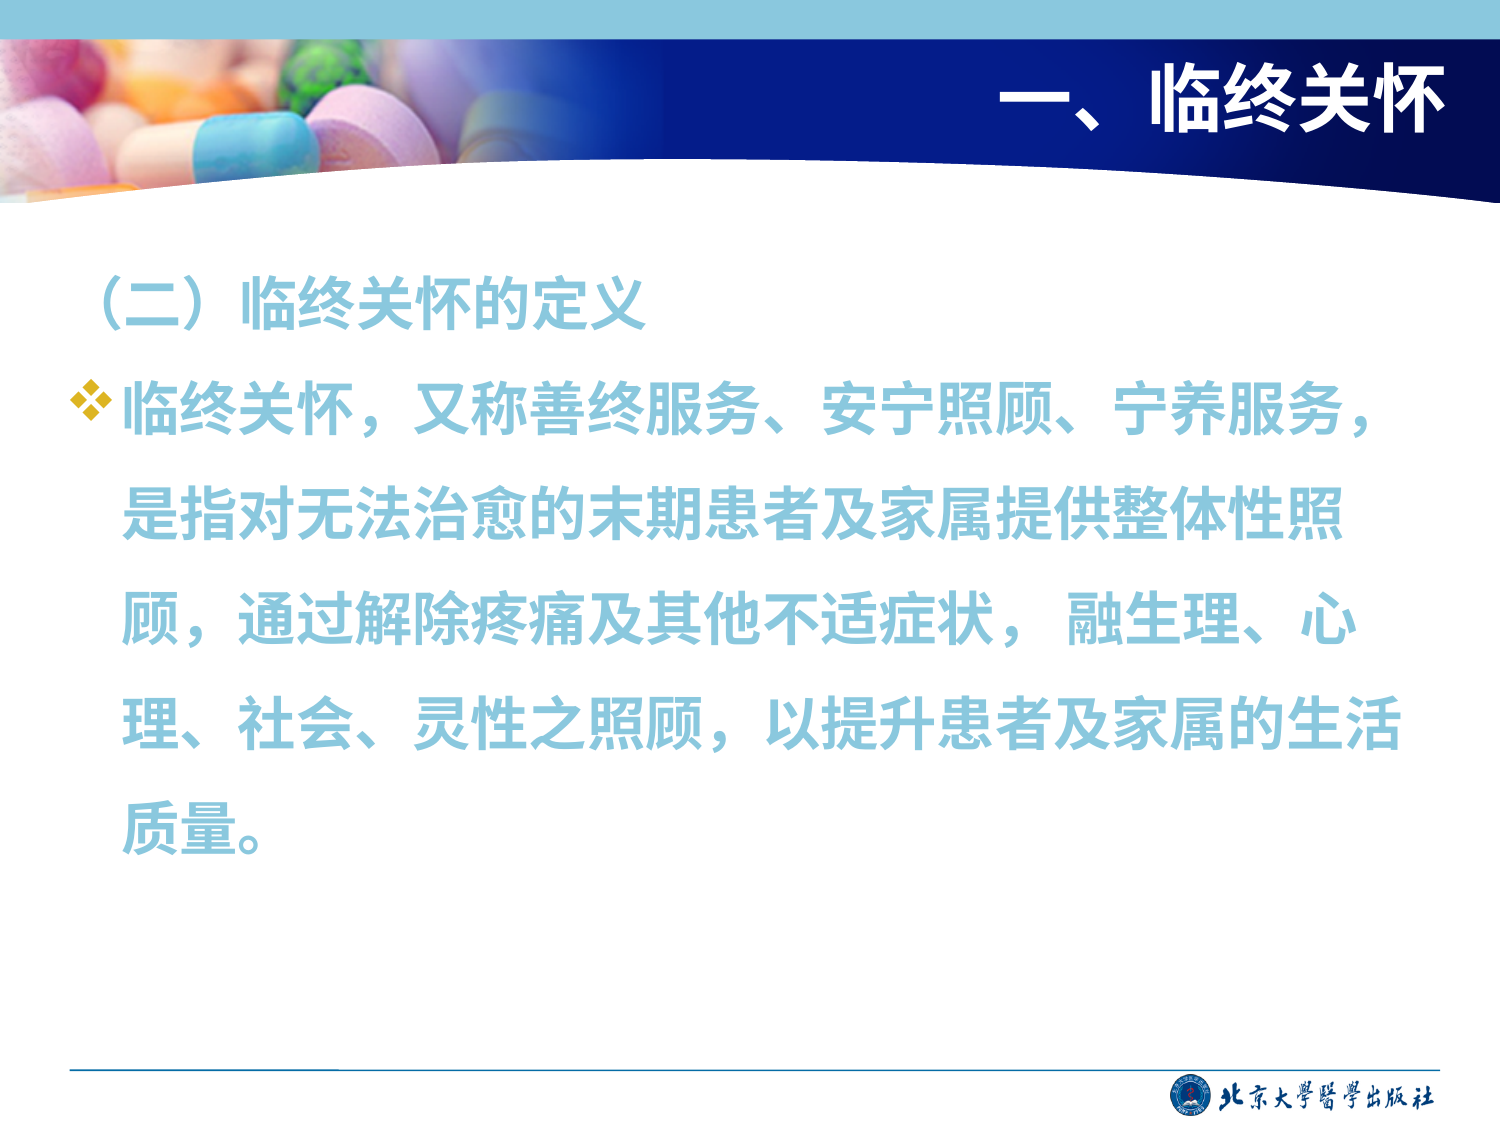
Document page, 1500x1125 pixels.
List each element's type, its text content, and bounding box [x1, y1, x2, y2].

title 一、临终关怀 [137, 49, 1463, 143]
list （二）临终关怀的定义 临终关怀，又称善终服务、安宁照顾、宁养服务，是指对无法治愈的末期患者及家属提供整体性照顾，通过解除疼痛及其他不适症状， 融生理、心理、社会、灵性之照顾，以提升患者及家属的生活质量。 [49, 224, 1463, 1026]
picture [1170, 1074, 1436, 1118]
picture [0, 40, 1500, 203]
